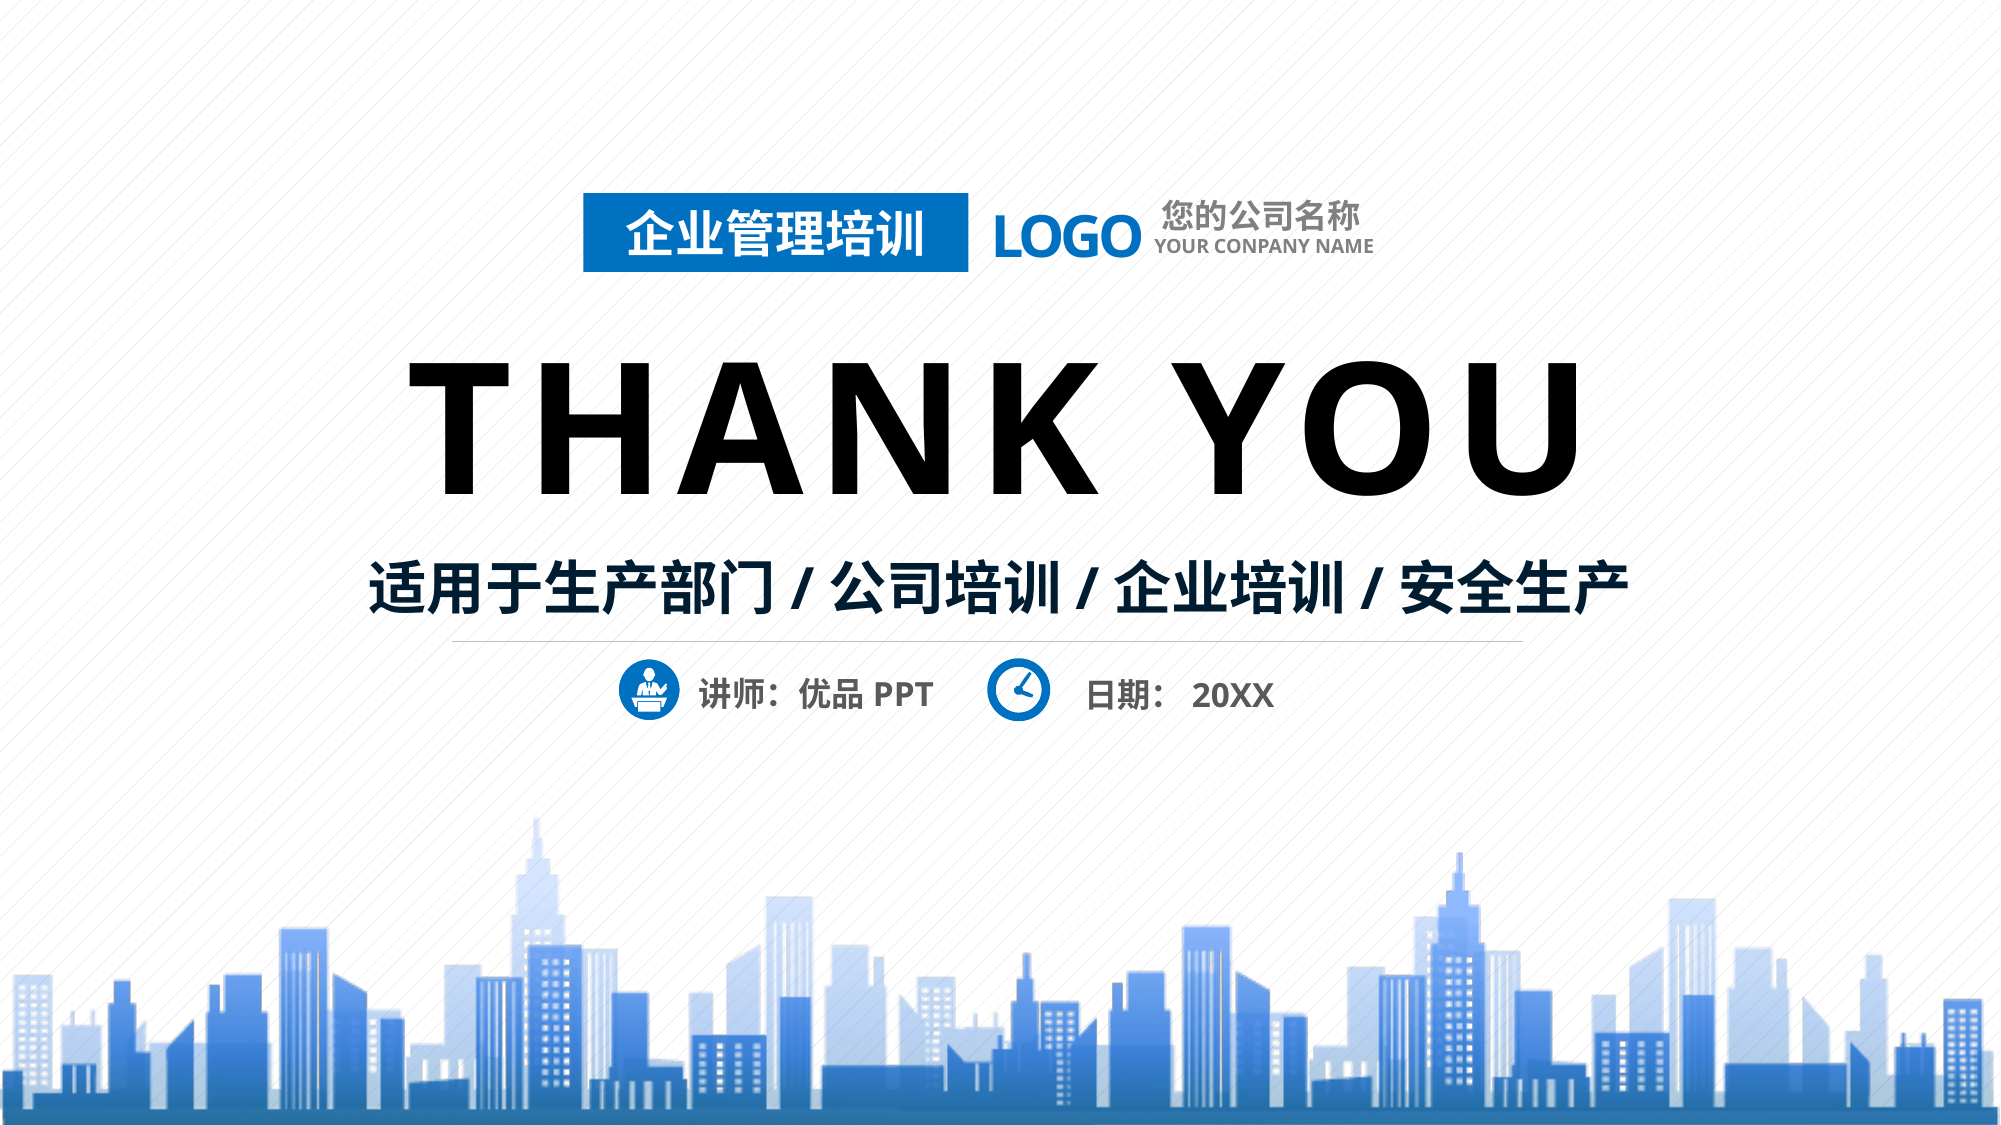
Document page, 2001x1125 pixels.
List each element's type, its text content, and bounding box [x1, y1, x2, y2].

text_box 日期：20XX [1069, 655, 1408, 722]
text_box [975, 187, 1410, 278]
text_box THANK YOU [218, 303, 1782, 539]
text_box 企业管理培训 [582, 192, 969, 273]
text_box [987, 658, 1051, 722]
text_box 适用于生产部门/公司培训/企业培训/安全生产 [349, 546, 1651, 626]
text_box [617, 658, 681, 722]
text_box 讲师：优品PPT [684, 653, 964, 721]
picture [0, 782, 2000, 1125]
